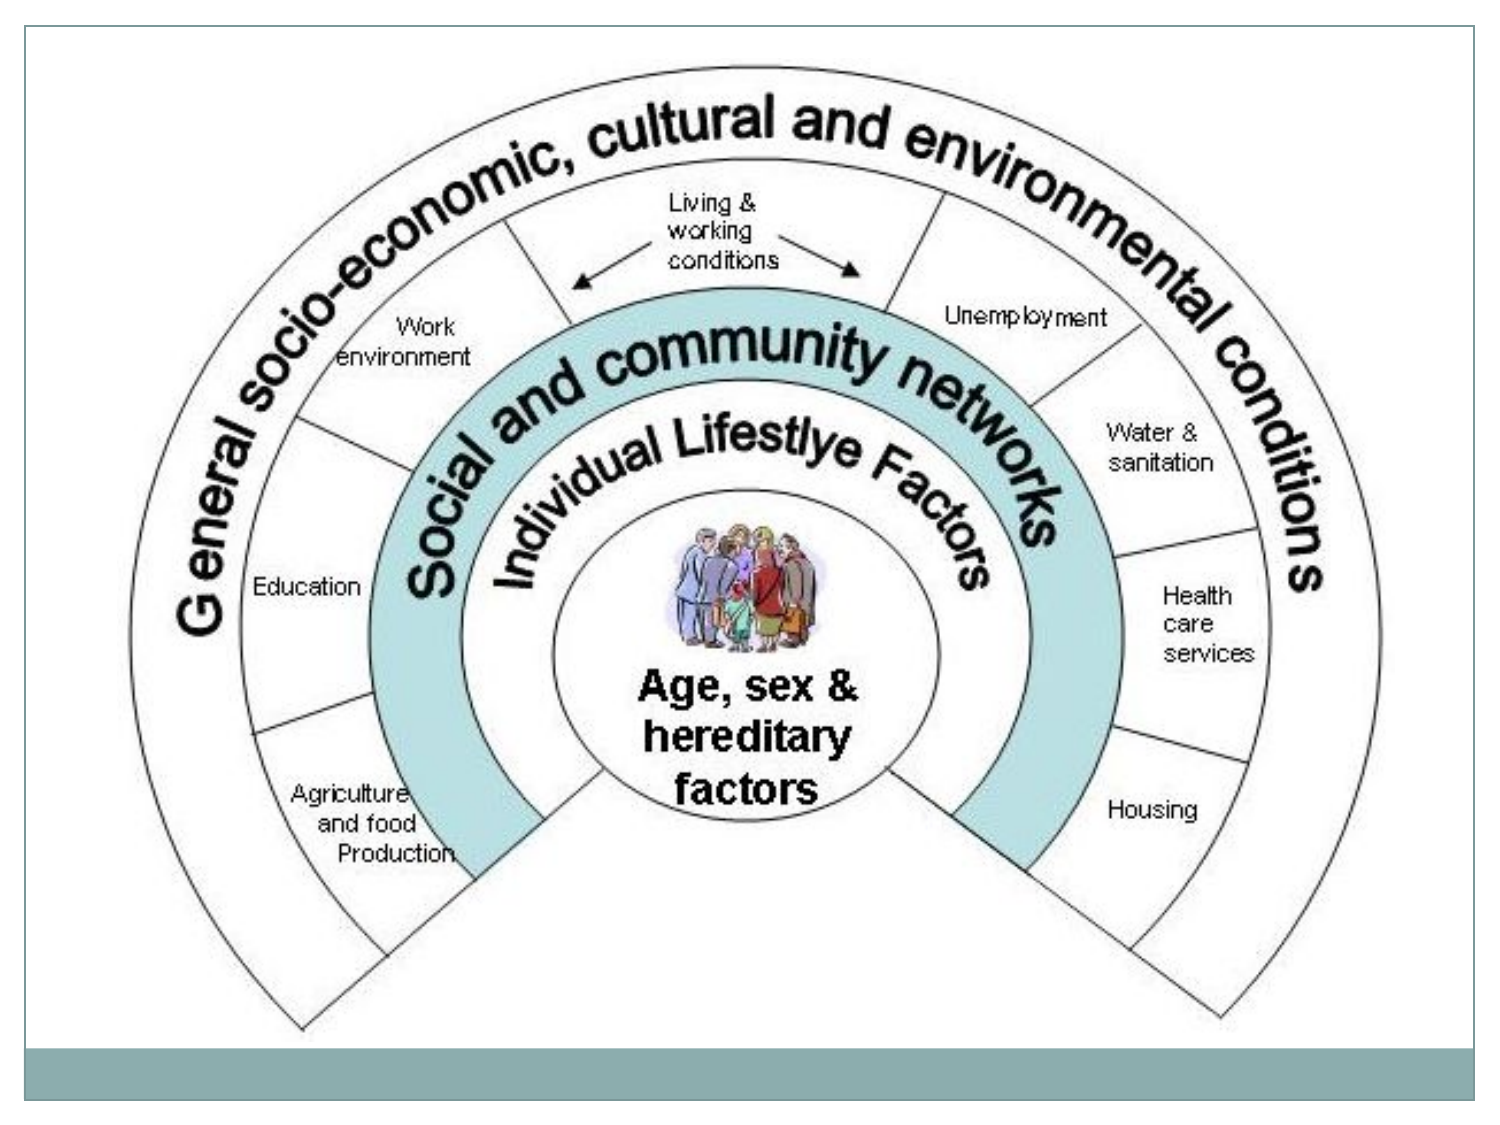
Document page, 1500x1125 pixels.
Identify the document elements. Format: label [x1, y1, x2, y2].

picture [116, 58, 1395, 1042]
